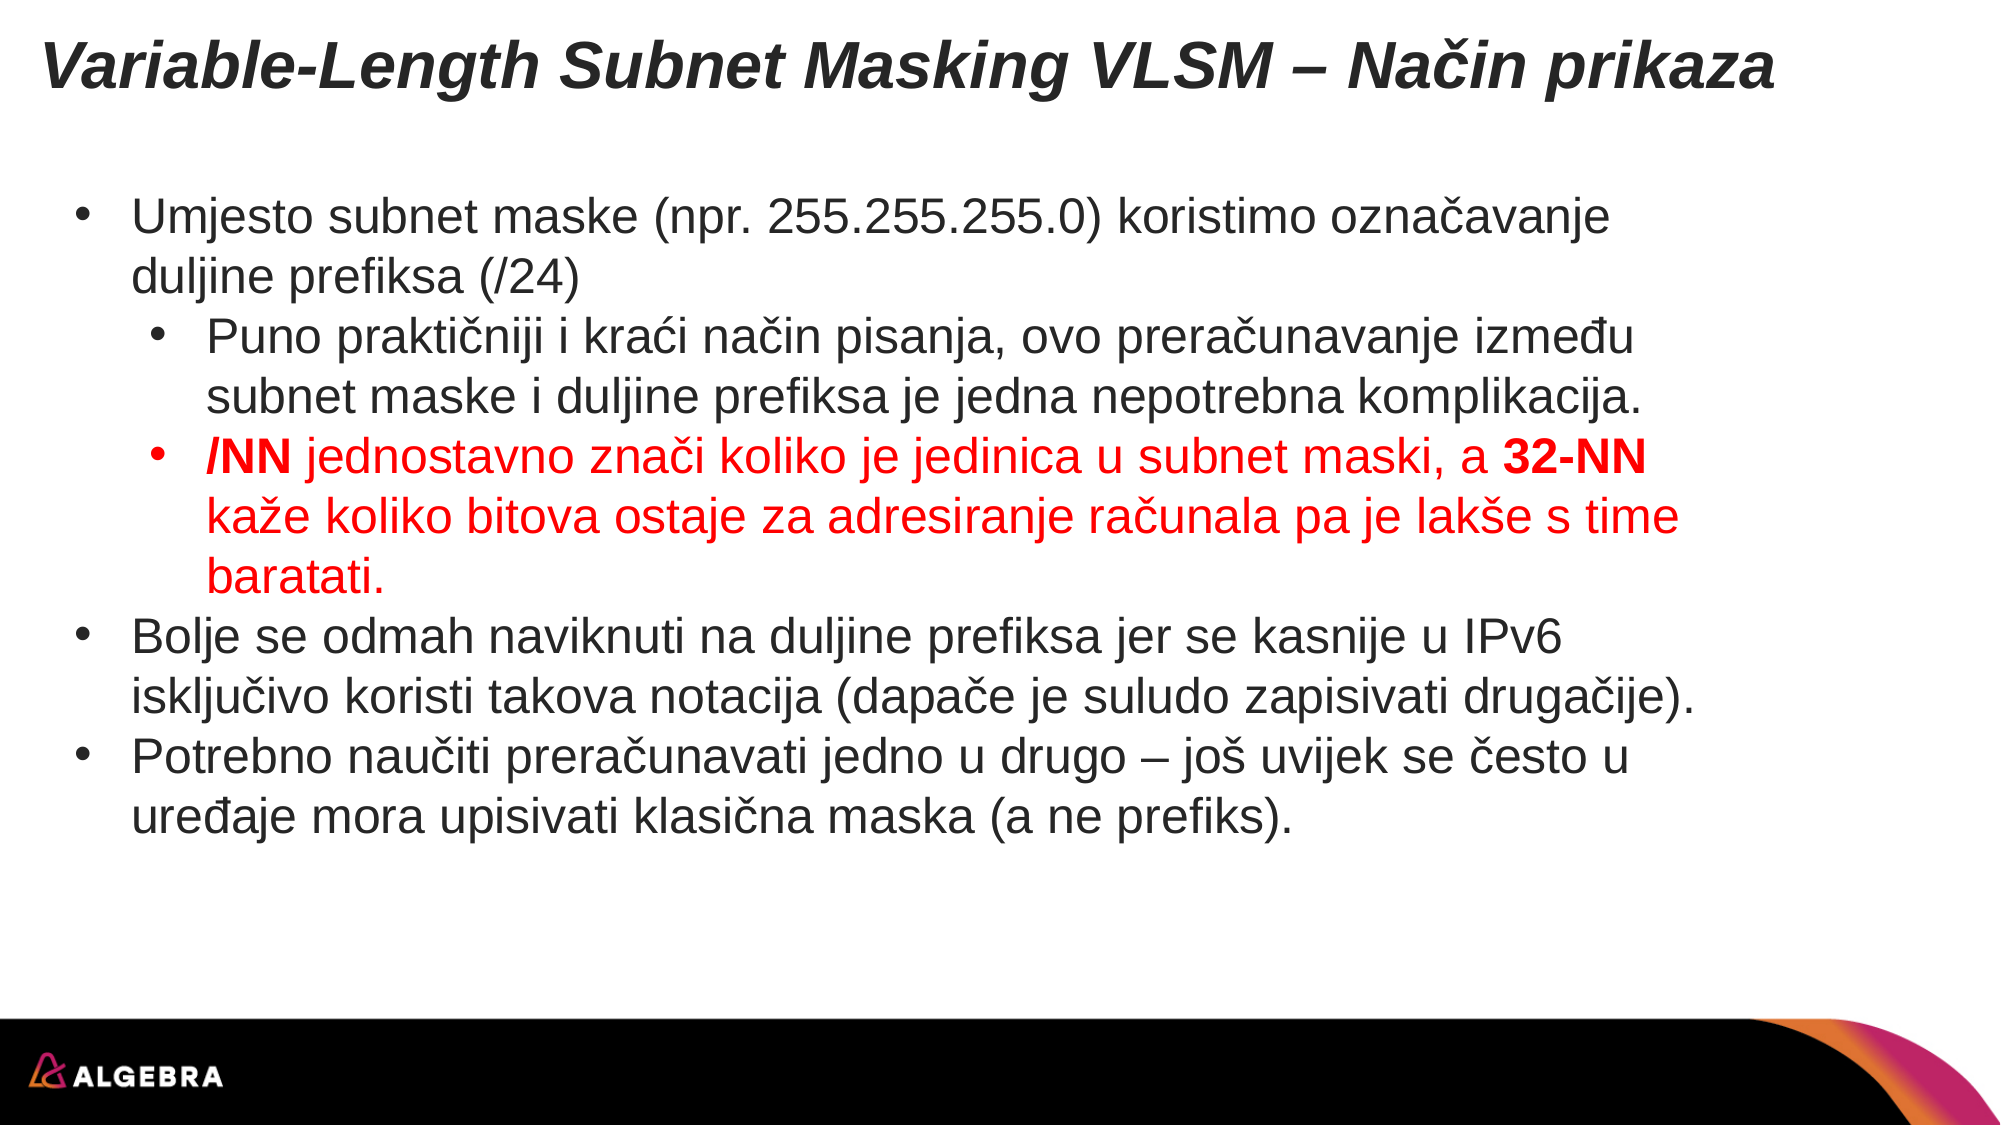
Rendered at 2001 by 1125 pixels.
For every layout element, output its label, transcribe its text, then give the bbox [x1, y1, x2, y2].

picture [0, 0, 2001, 1125]
title Variable-Length Subnet Masking VLSM – Način prikaza [39, 23, 1989, 200]
text_box Umjesto subnet maske (npr. 255.255.255.0) koristimo označavanje duljine prefiksa (/24) Puno praktičniji i kraći način pisanja, ovo preračunavanje između subnet maske i duljine prefiksa je jedna nepotrebna komplikacija. /NN jednostavno znači koliko je jedinica u subnet maski, a 32-NN kaže koliko bitova ostaje za adresiranje računala pa je lakše s time baratati. Bolje se odmah naviknuti na duljine prefiksa jer se kasnije u IPv6 isključivo koristi takova notacija (dapače je suludo zapisivati drugačije). Potrebno naučiti preračunavati jedno u drugo – još uvijek se često u uređaje mora upisivati klasična maska (a ne prefiks). [59, 176, 1773, 851]
